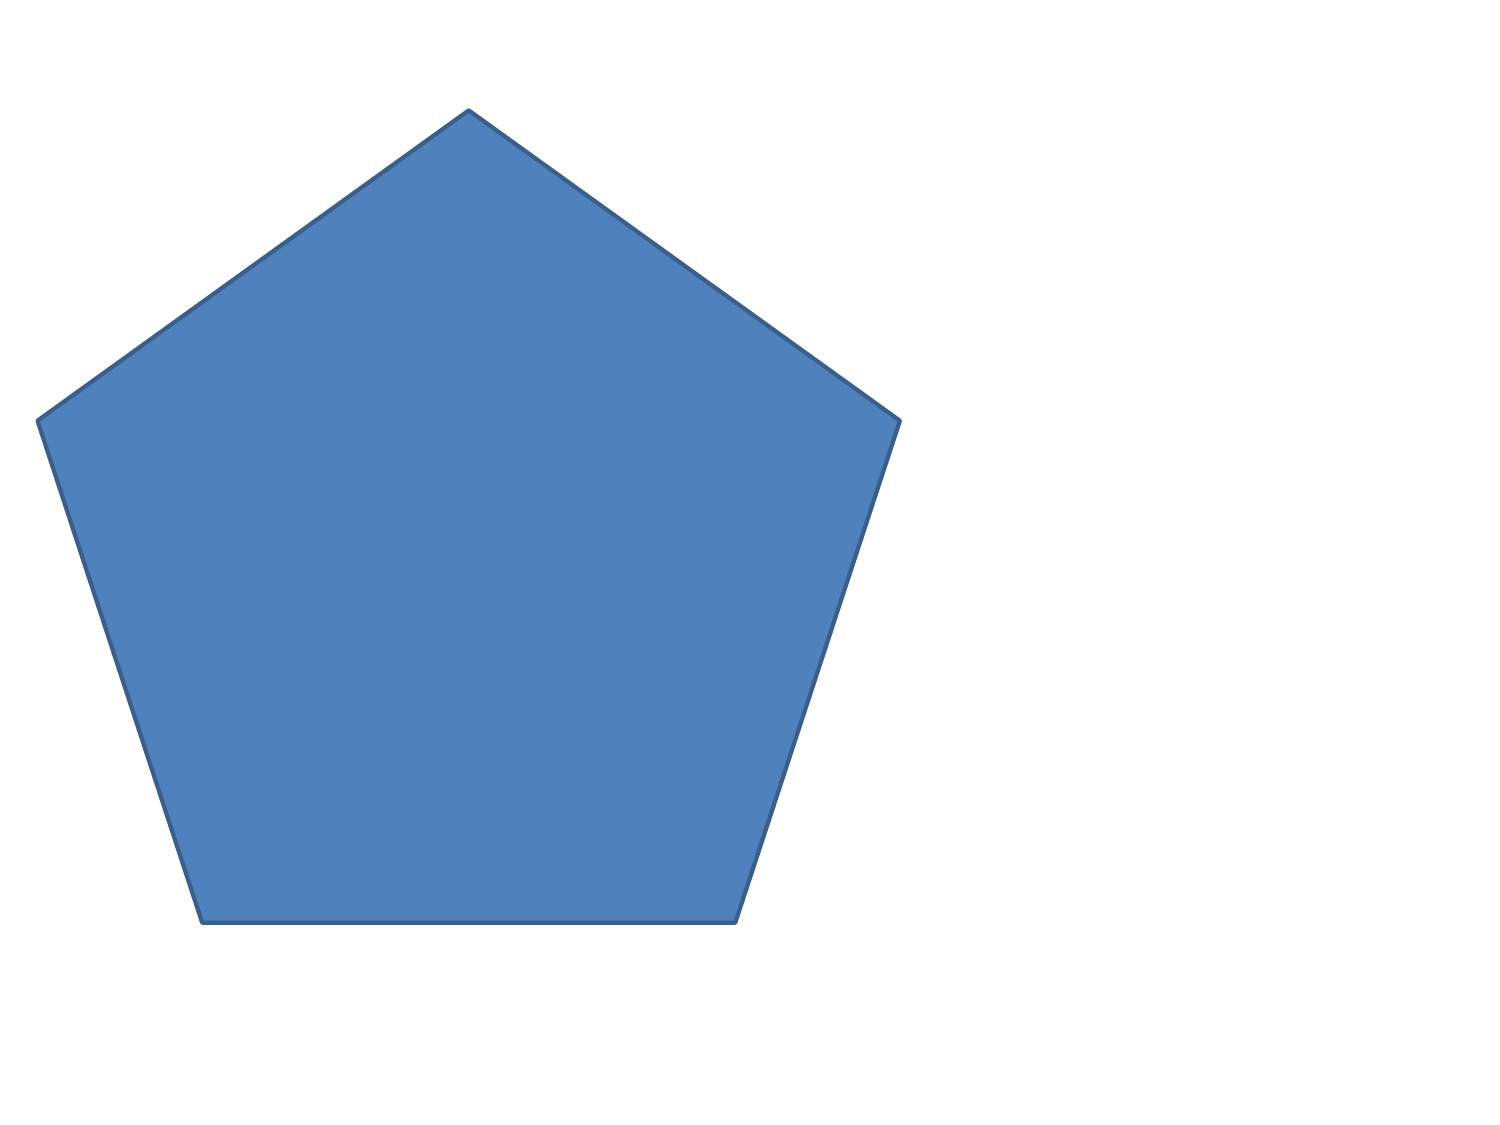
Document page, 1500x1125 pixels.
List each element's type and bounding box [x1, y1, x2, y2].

text_box [35, 108, 902, 925]
